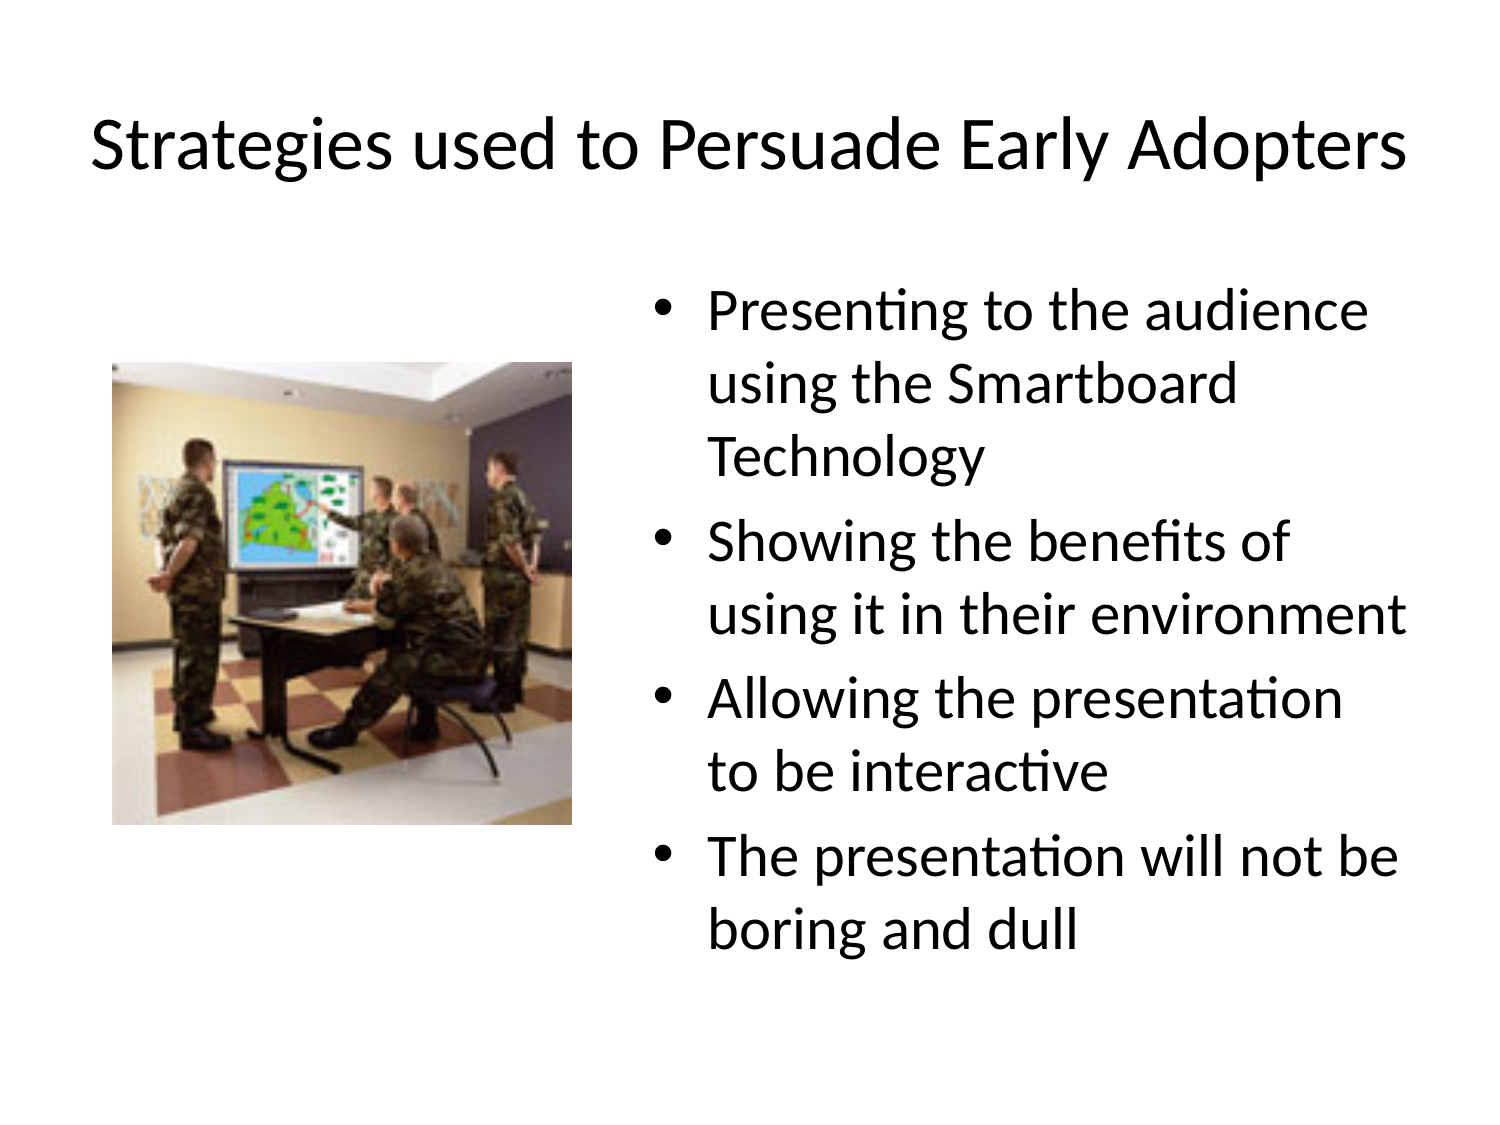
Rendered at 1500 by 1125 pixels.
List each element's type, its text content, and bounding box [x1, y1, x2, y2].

picture [112, 362, 573, 826]
title Strategies used to Persuade Early Adopters [75, 45, 1425, 233]
list Presenting to the audience using the Smartboard Technology Showing the benefits of using it in their environment Allowing the presentation to be interactive The presentation will not be boring and dull [637, 262, 1425, 1005]
